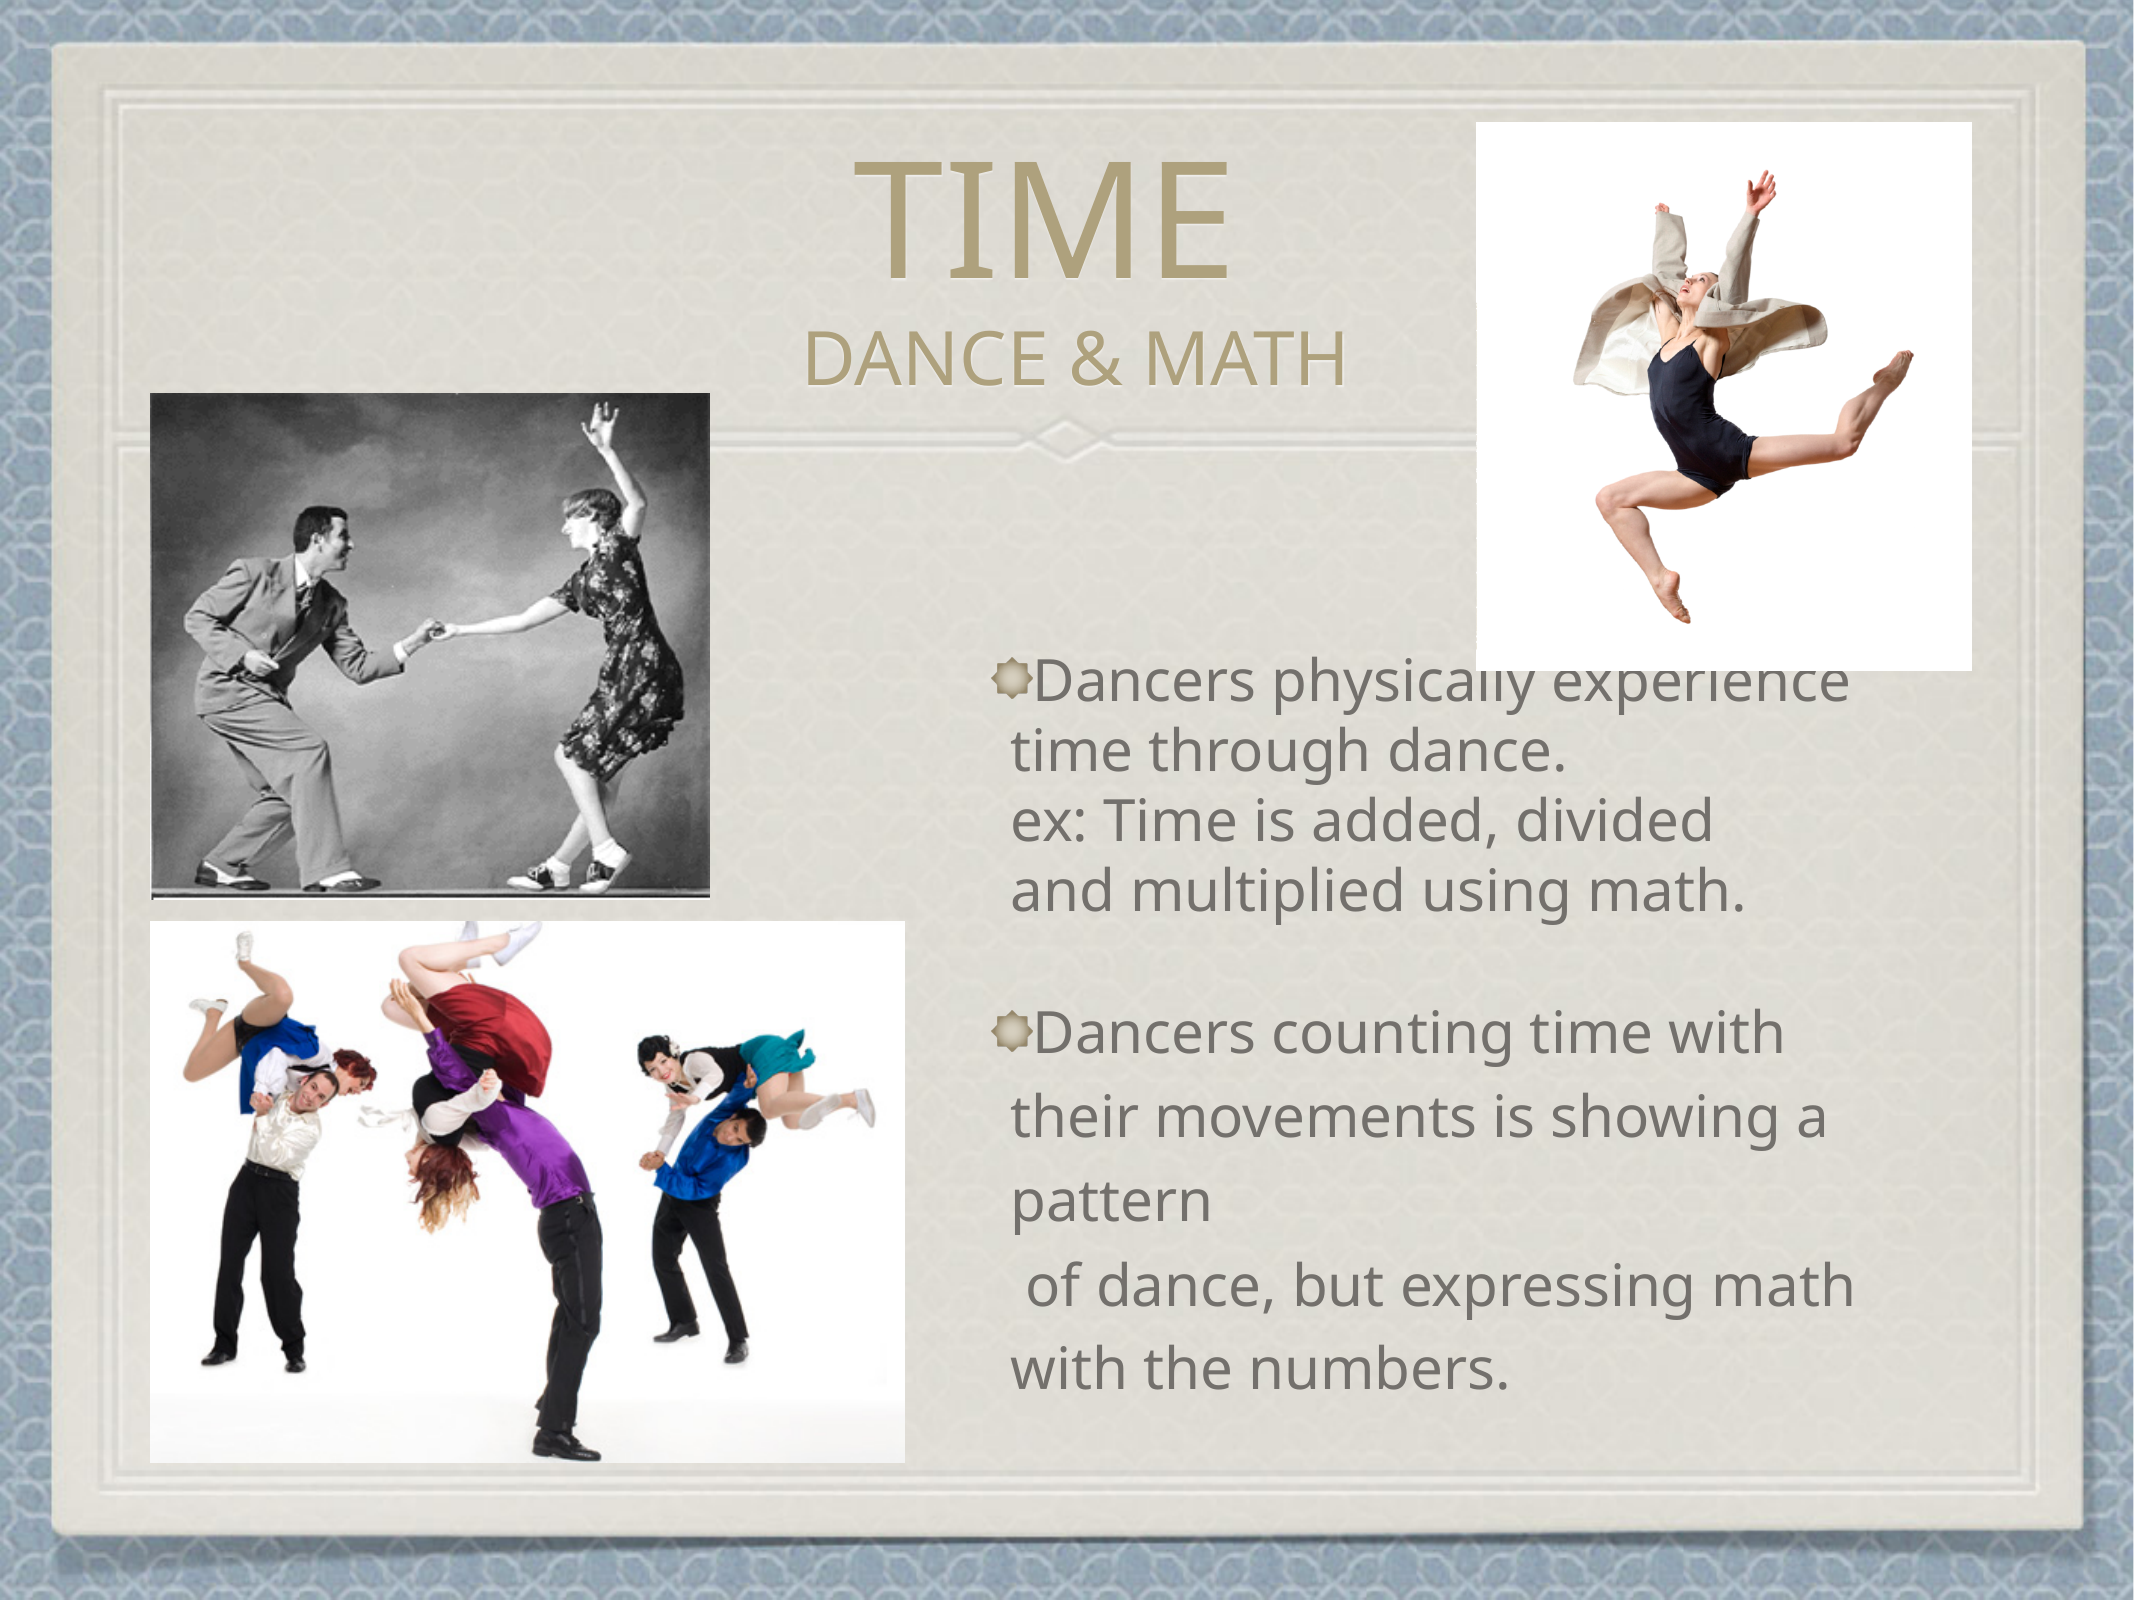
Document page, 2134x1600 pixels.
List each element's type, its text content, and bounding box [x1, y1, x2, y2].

title TIME DANCE & MATH [686, 101, 1447, 416]
picture [0, 0, 2134, 1600]
list Dancers physically experience time through dance. ex: Time is added, divided and multiplied using math. Dancers counting time with their movements is showing a pattern of dance, but expressing math with the numbers. [945, 489, 1922, 1428]
